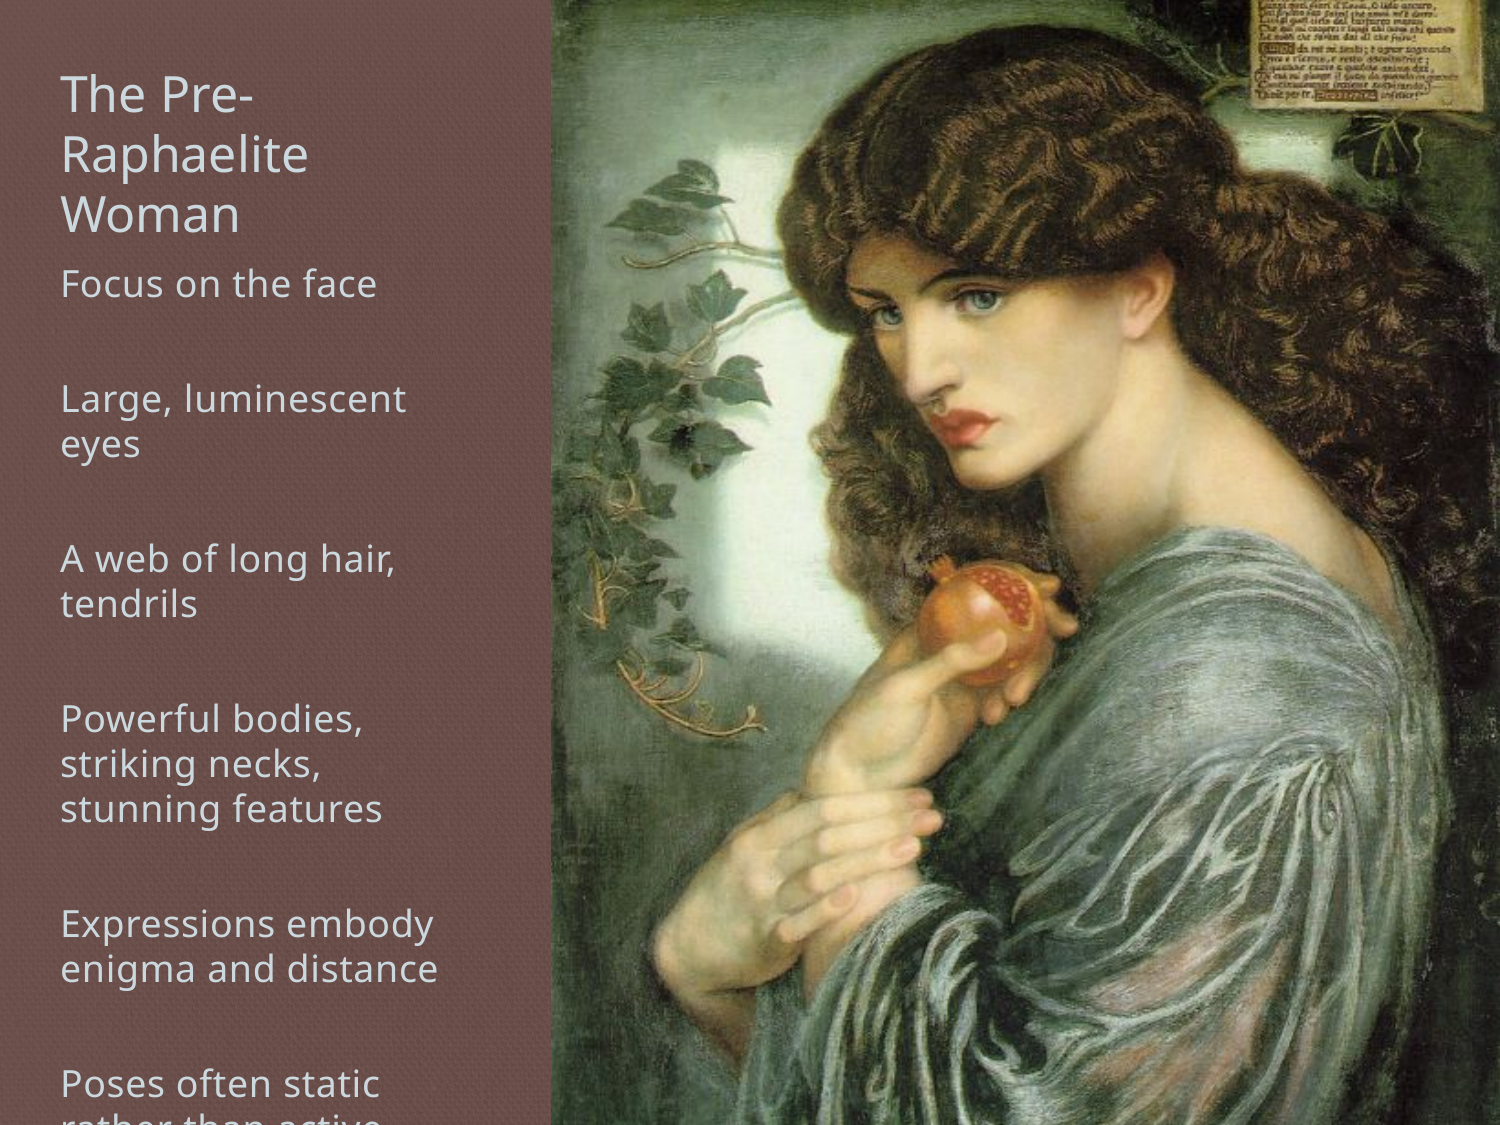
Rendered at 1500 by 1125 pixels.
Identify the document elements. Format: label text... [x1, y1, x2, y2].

list Focus on the face Large, luminescent eyes A web of long hair, tendrils Powerful bodies, striking necks, stunning features Expressions embody enigma and distance Poses often static rather than active [45, 251, 510, 1025]
title The Pre-Raphaelite Woman [45, 37, 511, 250]
picture [549, 0, 1500, 1125]
